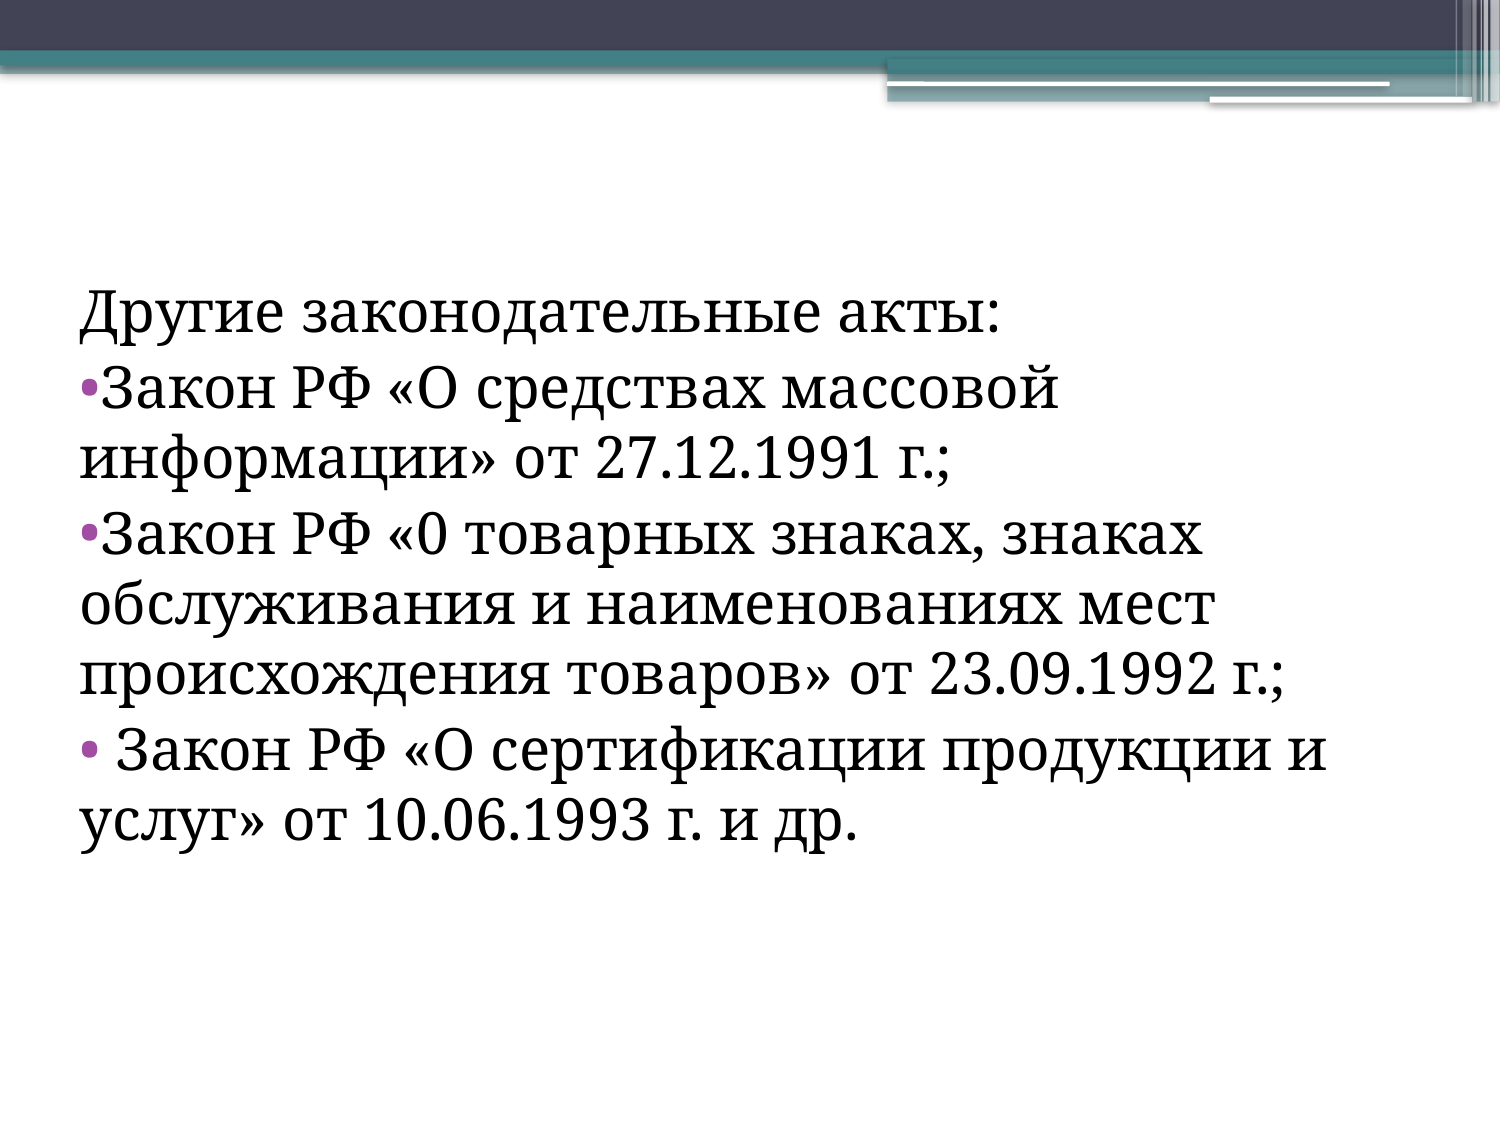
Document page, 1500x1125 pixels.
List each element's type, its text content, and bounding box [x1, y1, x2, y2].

list Другие законодательные акты: Закон РФ «О средствах массовой информации» от 27.12.1991 г.; Закон РФ «0 товарных знаках, знаках обслуживания и наименованиях мест происхождения товаров» от 23.09.1992 г.; Закон РФ «О сертификации продукции и услуг» от 10.06.1993 г. и др. [64, 267, 1425, 1035]
